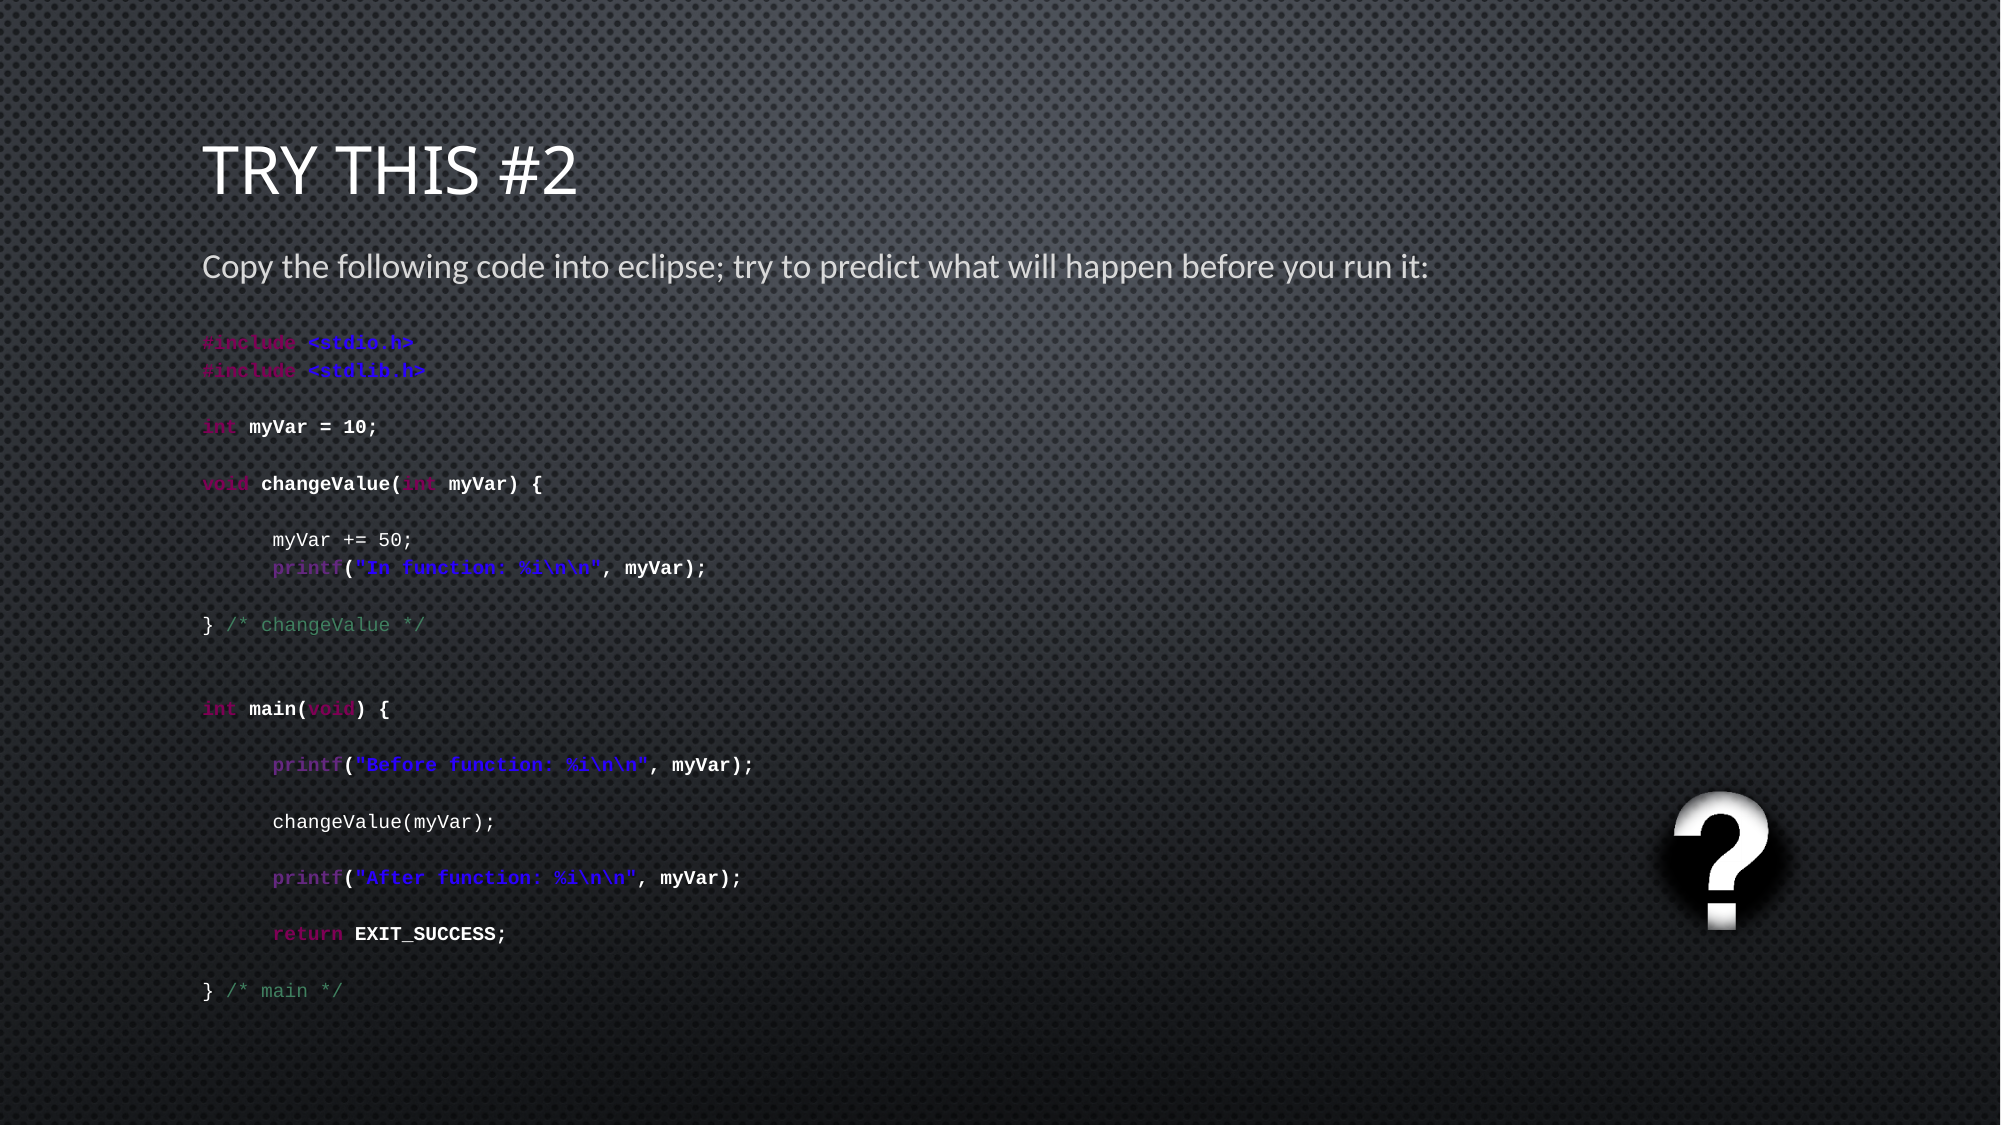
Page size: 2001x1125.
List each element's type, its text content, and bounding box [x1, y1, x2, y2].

list Copy the following code into eclipse; try to predict what will happen before you run it: #include <stdio.h> #include <stdlib.h> int myVar = 10; void changeValue(int myVar) { myVar += 50; printf("In function: %i\n\n", myVar); } /* changeValue */ int main(void) { printf("Before function: %i\n\n", myVar); changeValue(myVar); printf("After function: %i\n\n", myVar); return EXIT_SUCCESS; } /* main */ [187, 236, 1813, 1009]
picture [1634, 772, 1813, 951]
title Try this #2 [187, 99, 1813, 236]
